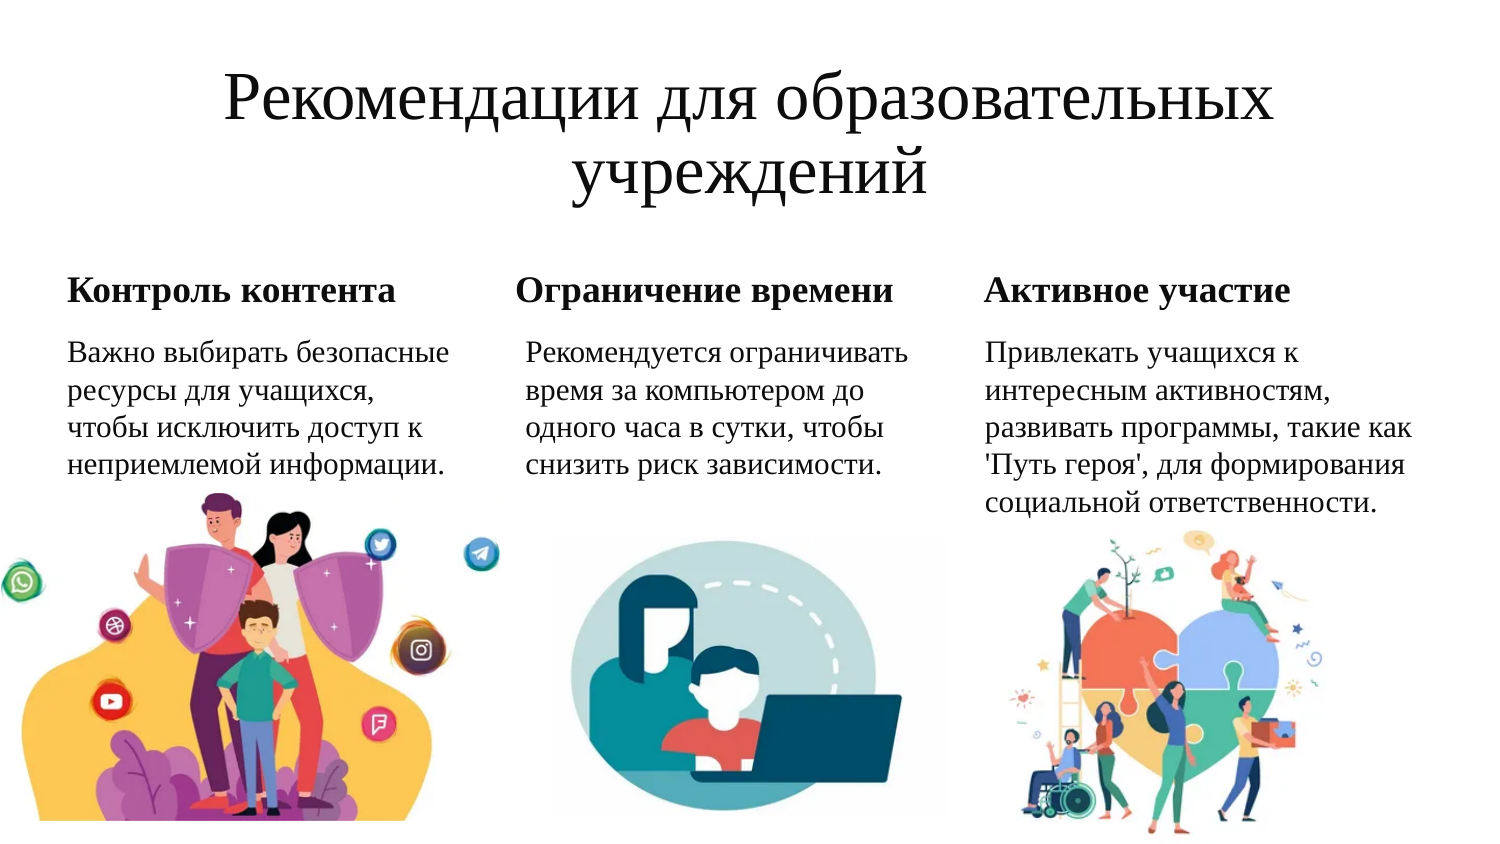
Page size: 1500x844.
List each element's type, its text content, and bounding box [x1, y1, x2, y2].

text_box Привлекать учащихся к интересным активностям, развивать программы, такие как 'Путь героя', для формирования социальной ответственности. [970, 316, 1443, 525]
text_box Ограничение времени [500, 249, 959, 313]
picture [1, 493, 500, 821]
text_box Рекомендуется ограничивать время за компьютером до одного часа в сутки, чтобы снизить риск зависимости. [510, 316, 927, 525]
picture [553, 524, 1407, 844]
text_box Активное участие [968, 249, 1428, 313]
text_box Важно выбирать безопасные ресурсы для учащихся, чтобы исключить доступ к неприемлемой информации. [52, 316, 469, 493]
title Рекомендации для образовательных учреждений [103, 44, 1397, 208]
text_box Контроль контента [52, 249, 500, 313]
